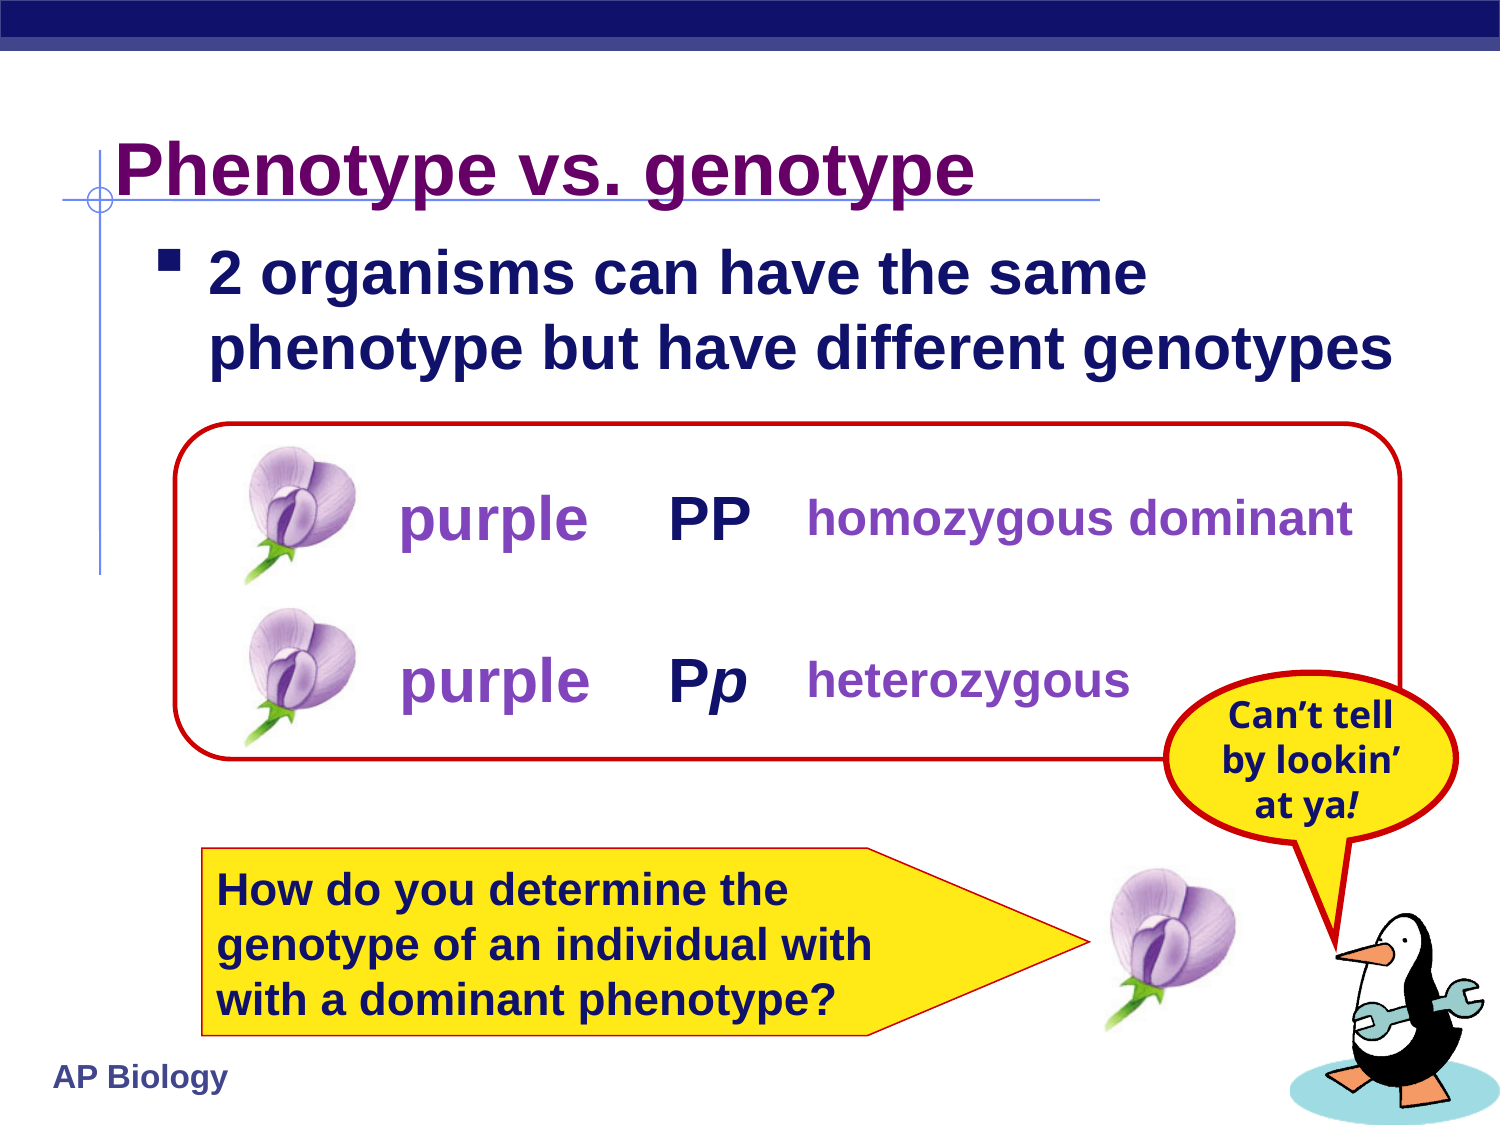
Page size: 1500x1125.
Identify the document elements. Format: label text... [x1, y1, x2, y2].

text_box [174, 450, 242, 760]
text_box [201, 847, 1243, 1039]
title Phenotype vs. genotype [99, 112, 1375, 238]
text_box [242, 440, 1369, 591]
list 2 organisms can have the same phenotype but have different genotypes [137, 224, 1413, 450]
text_box Can’t tell by lookin’ at ya! [1166, 672, 1456, 910]
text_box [242, 601, 1147, 753]
text_box [1148, 450, 1400, 760]
picture [1290, 912, 1500, 1125]
